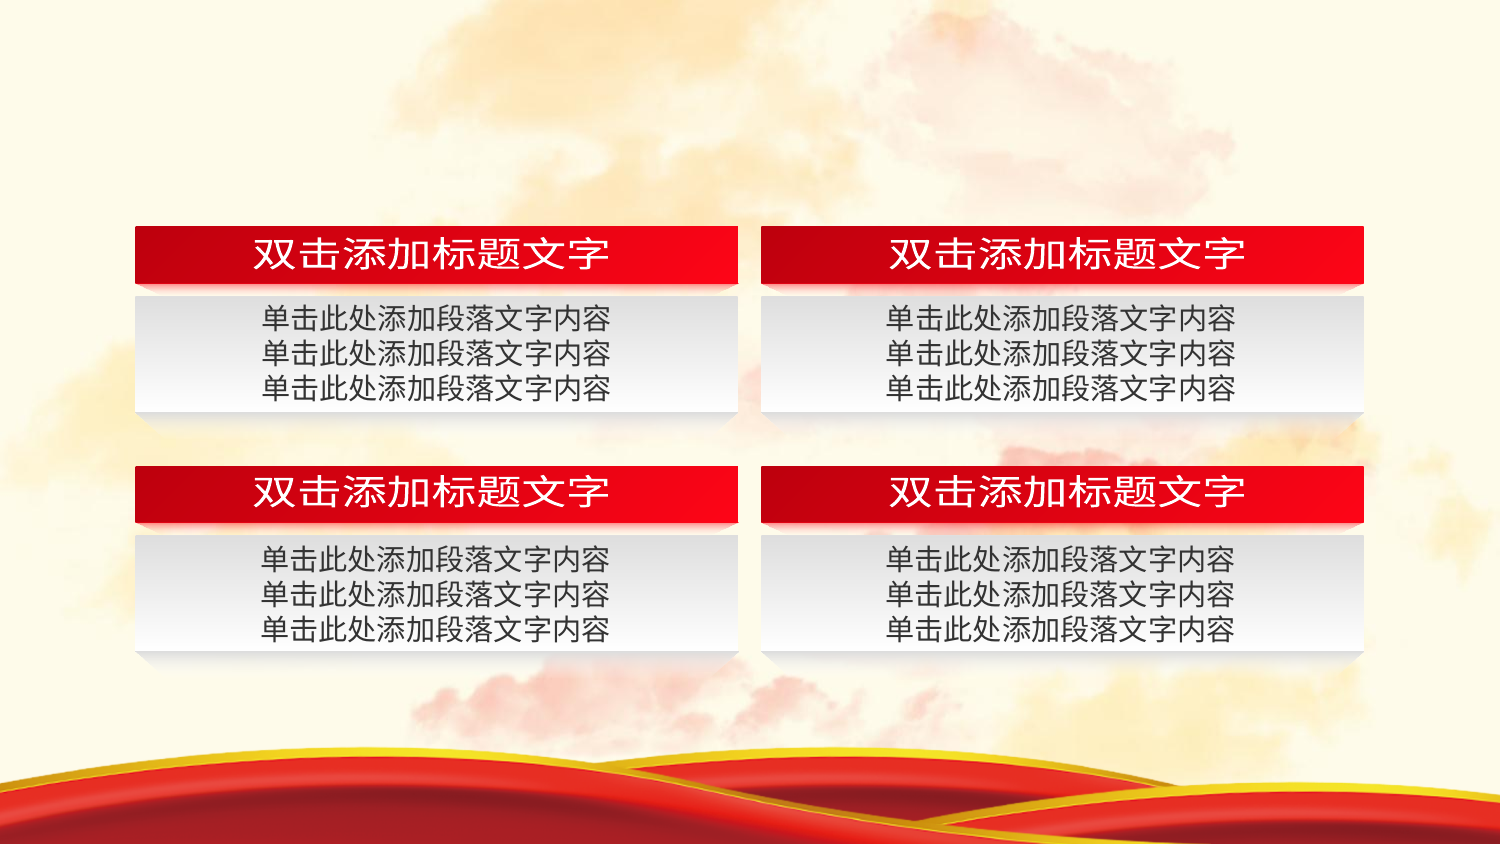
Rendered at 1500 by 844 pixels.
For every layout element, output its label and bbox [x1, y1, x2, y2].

text_box [759, 226, 1364, 439]
picture [0, 0, 1500, 844]
text_box [134, 466, 738, 678]
text_box [135, 226, 738, 439]
text_box [760, 466, 1364, 678]
